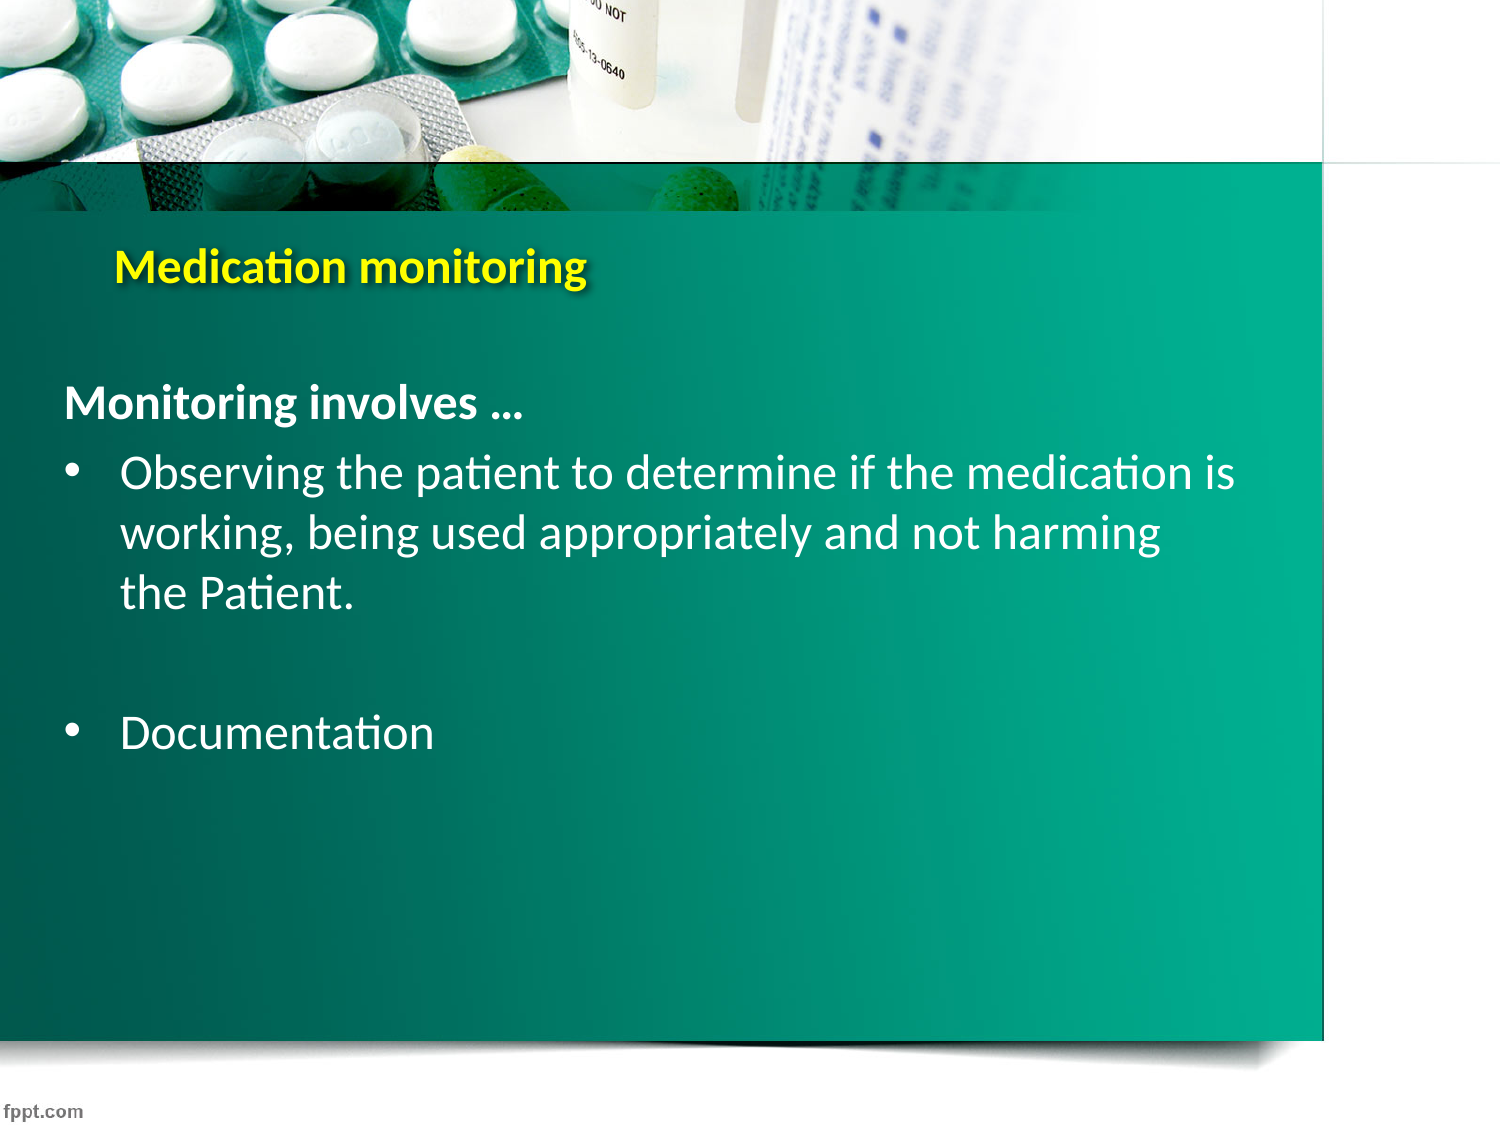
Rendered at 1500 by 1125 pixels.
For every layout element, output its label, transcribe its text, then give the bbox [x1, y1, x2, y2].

list Monitoring involves … Observing the patient to determine if the medication is working, being used appropriately and not harming the Patient. Documentation [48, 362, 1251, 1014]
title Medication monitoring [98, 226, 1449, 302]
picture [0, 0, 1500, 1125]
